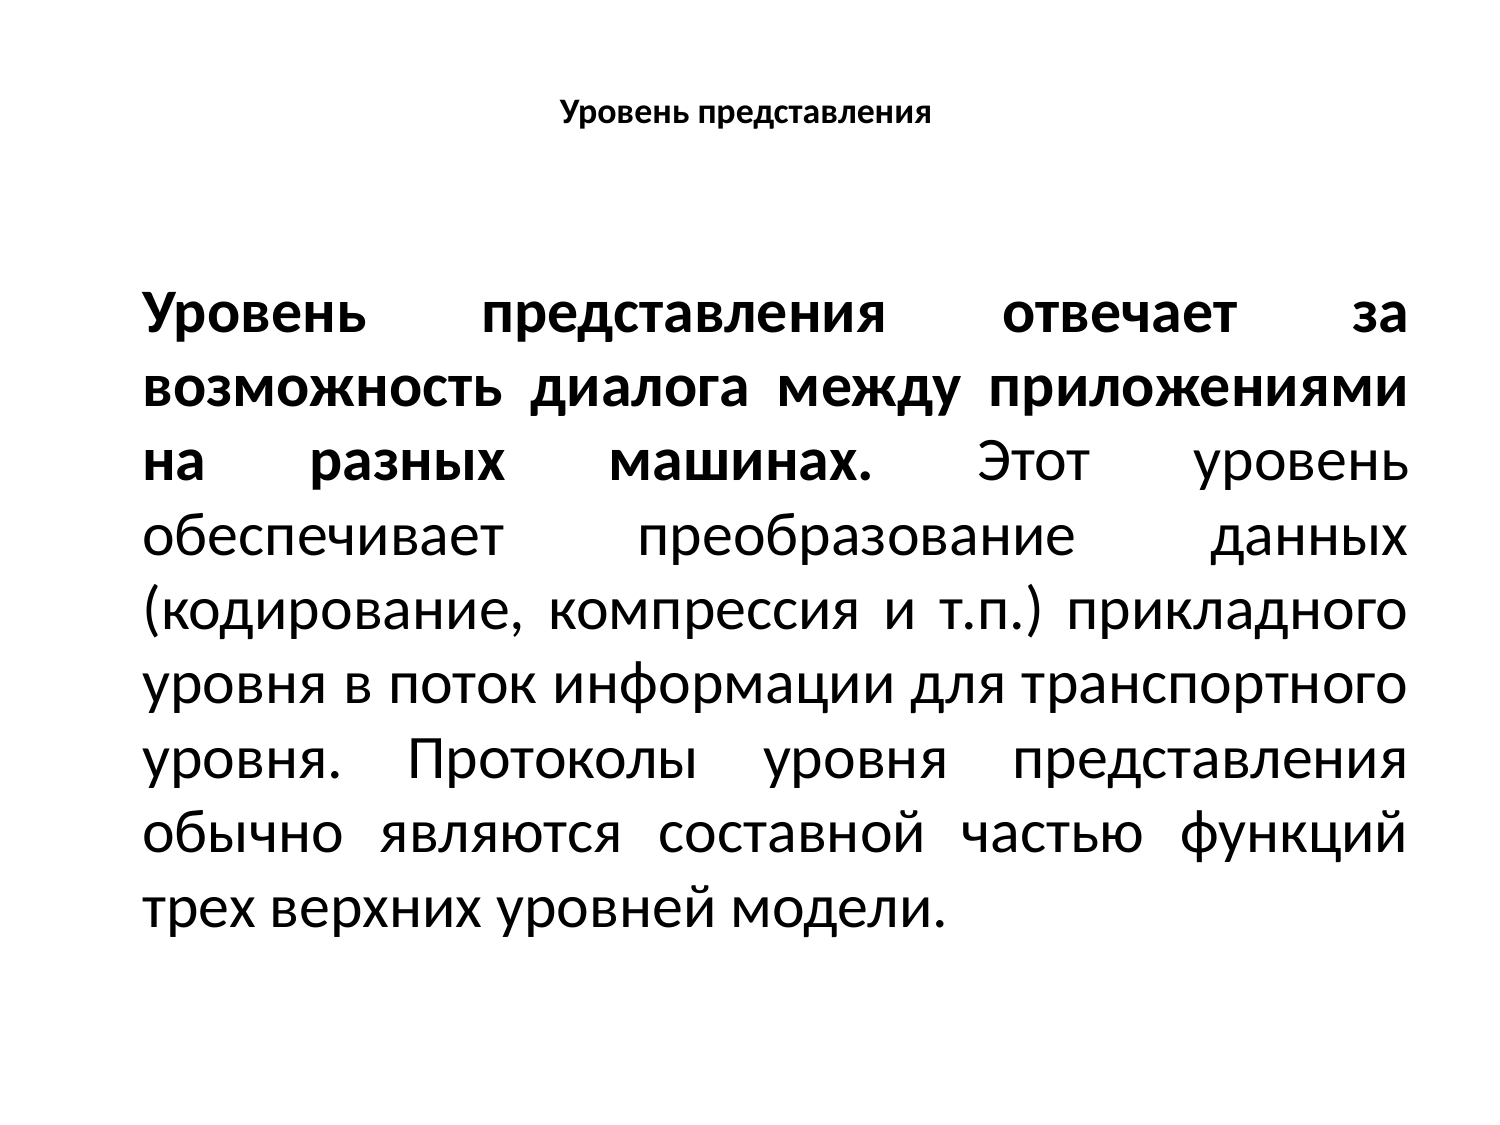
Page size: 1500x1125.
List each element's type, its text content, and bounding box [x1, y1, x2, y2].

title Уровень представления [75, 45, 1425, 173]
list Уровень представления отвечает за возможность диалога между приложениями на разных машинах. Этот уровень обеспечивает преобразование данных (кодирование, компрессия и т.п.) прикладного уровня в поток информации для транспортного уровня. Протоколы уровня представления обычно являются составной частью функций трех верхних уровней модели. [75, 262, 1425, 1005]
